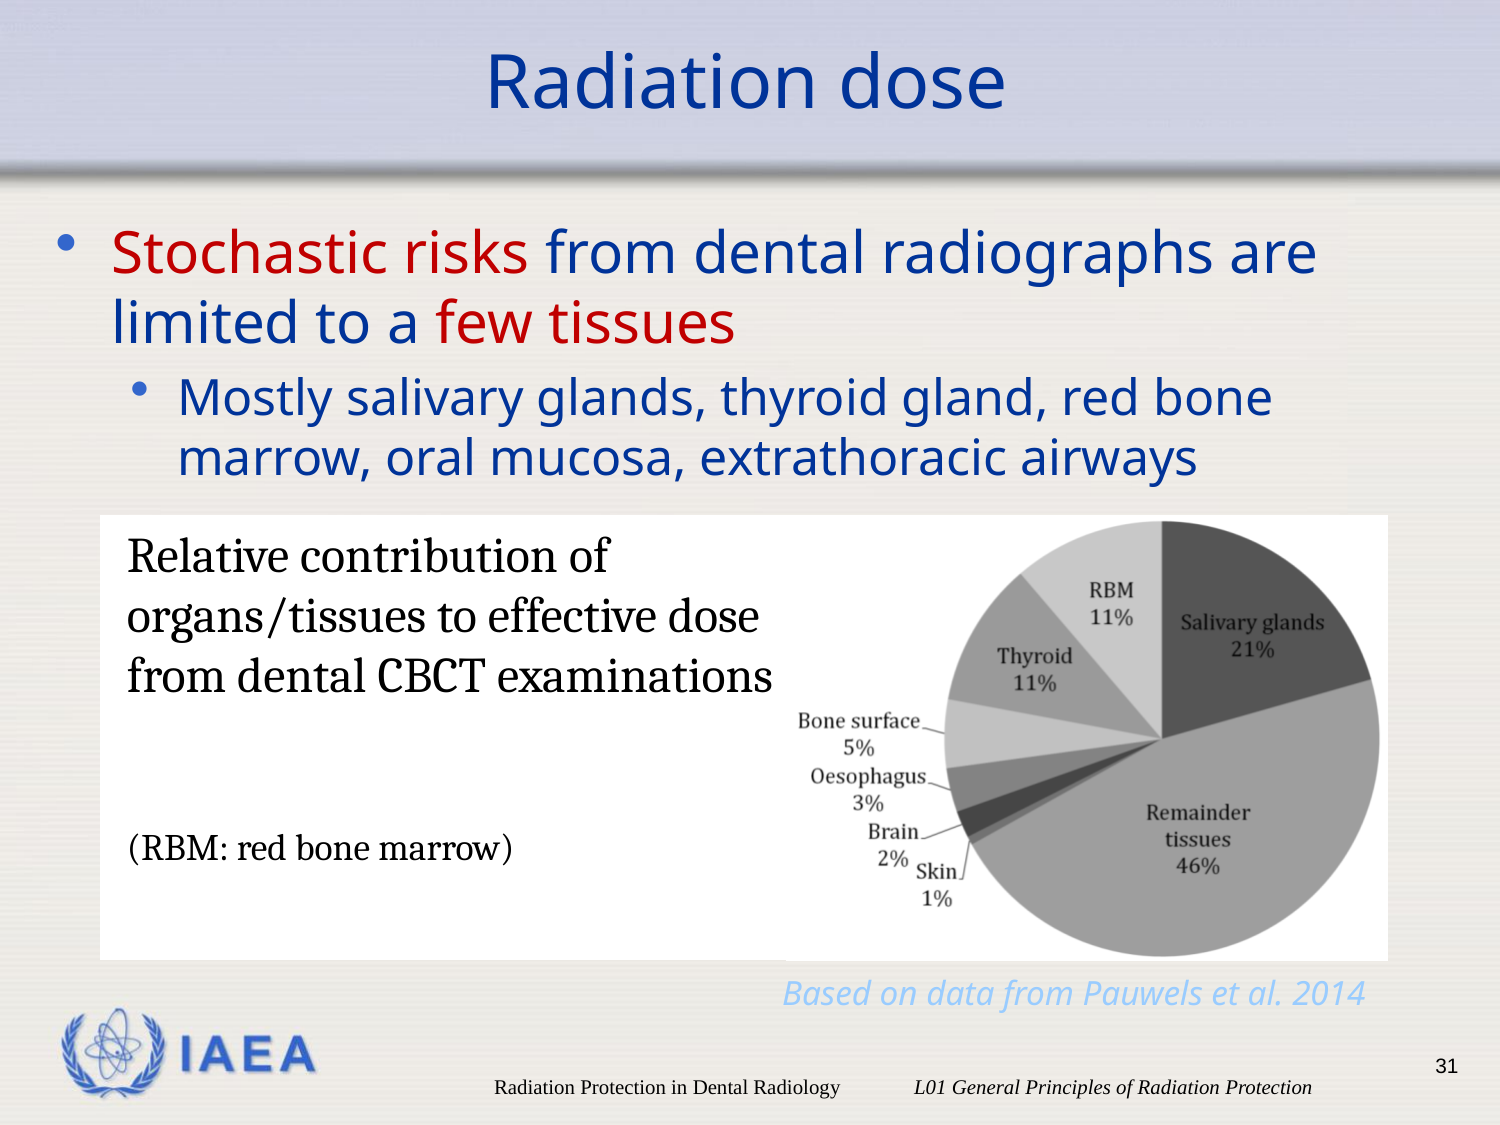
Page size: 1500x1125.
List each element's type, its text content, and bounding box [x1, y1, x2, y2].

slide_number 31 [1389, 1044, 1474, 1093]
title Radiation dose [46, 15, 1447, 142]
text_box Radiation Protection in Dental Radiology L01 General Principles of Radiation Protection [454, 1065, 1353, 1106]
picture [0, 0, 1500, 1125]
text_box Based on data from Pauwels et al. 2014 [767, 968, 1382, 1019]
list Stochastic risks from dental radiographs are limited to a few tissues Mostly salivary glands, thyroid gland, red bone marrow, oral mucosa, extrathoracic airways [40, 207, 1411, 884]
